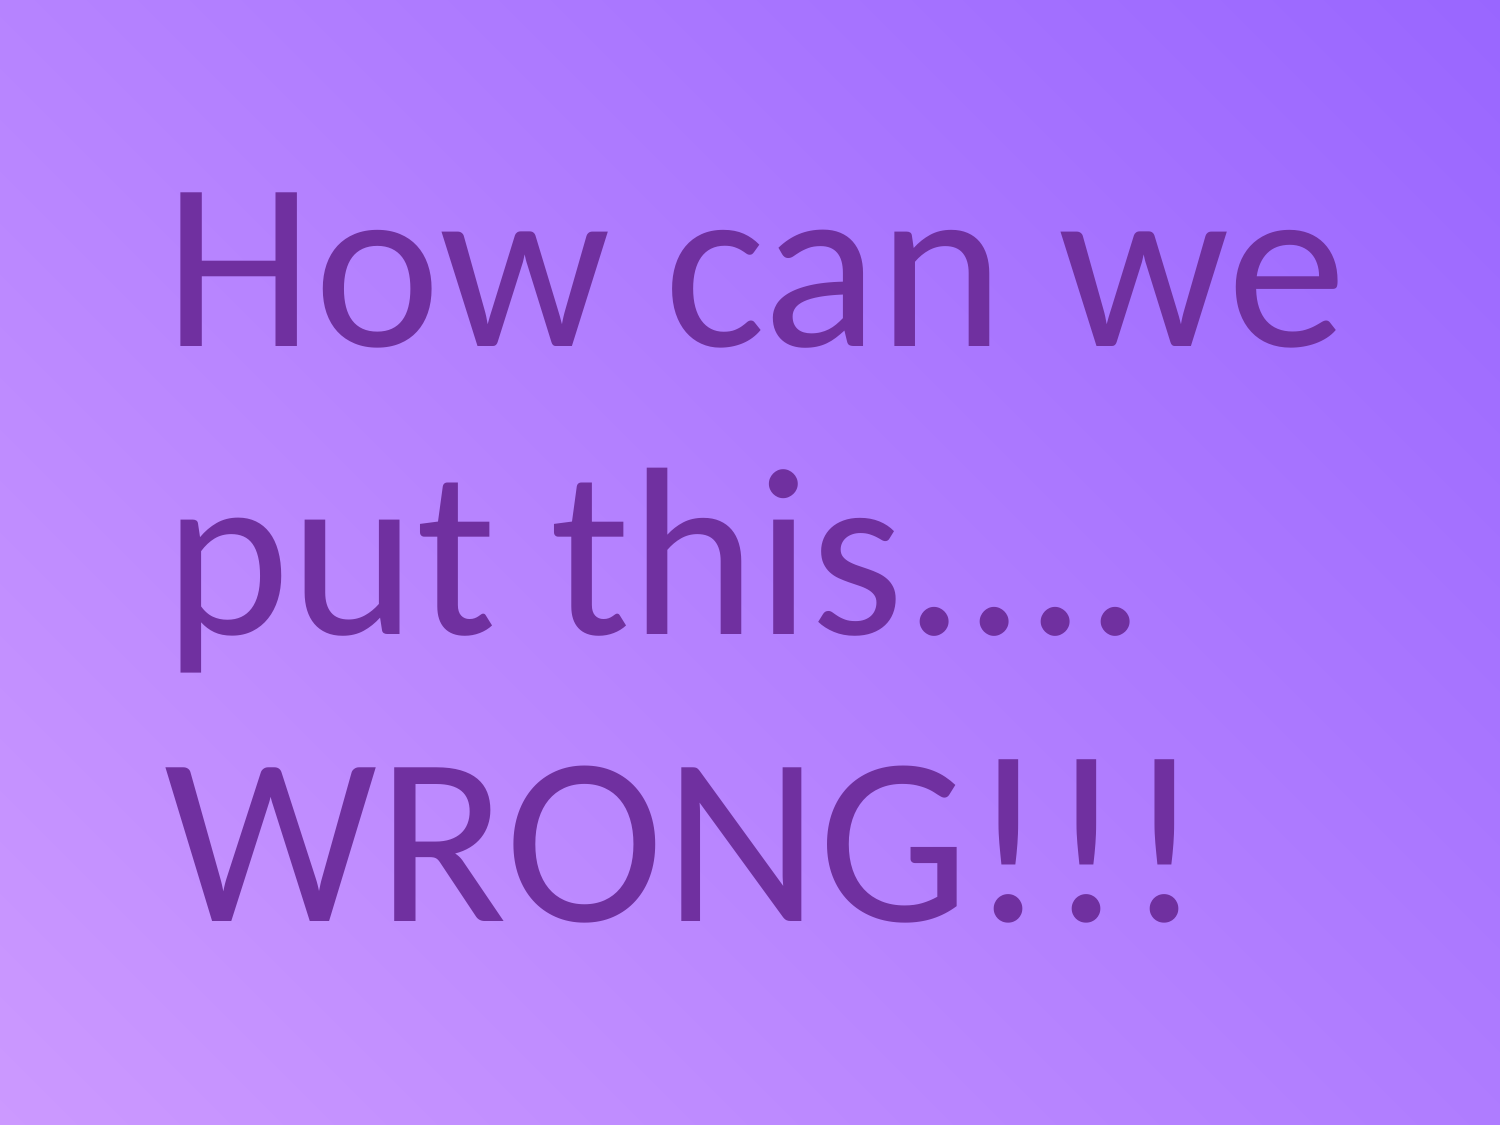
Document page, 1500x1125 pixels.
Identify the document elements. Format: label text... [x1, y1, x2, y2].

text_box How can we put this.... WRONG!!! [150, 99, 1388, 978]
